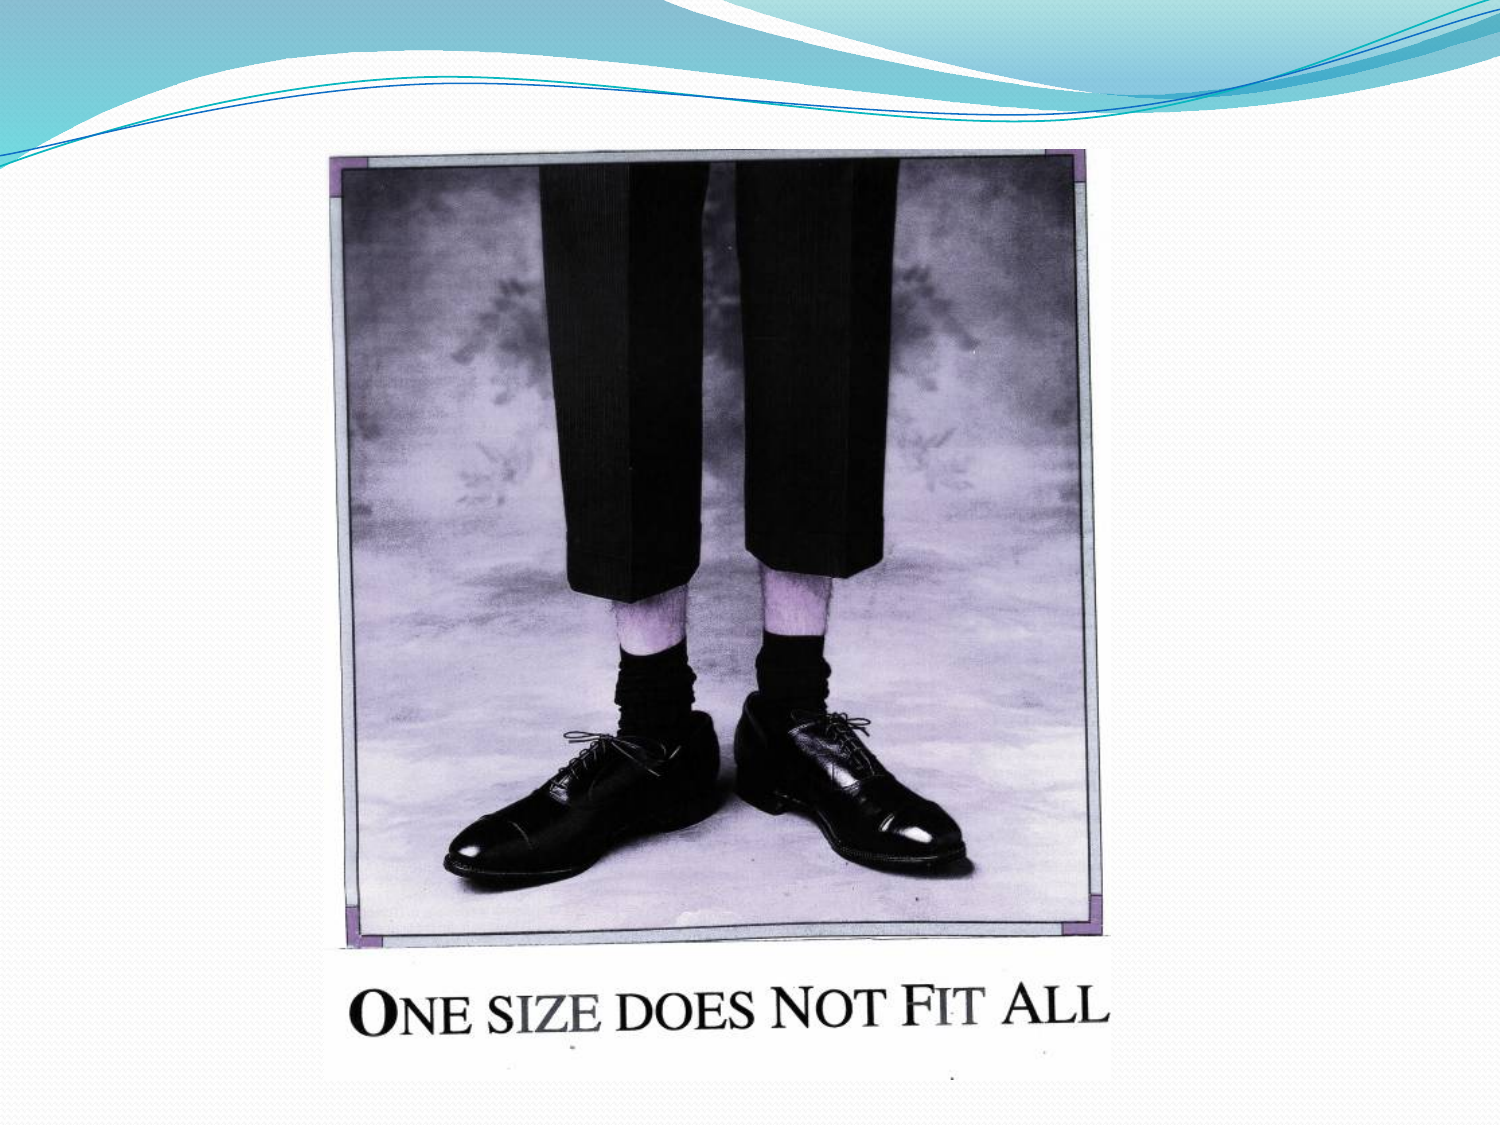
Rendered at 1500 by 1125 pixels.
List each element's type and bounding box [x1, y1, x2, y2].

picture [324, 149, 1111, 1081]
